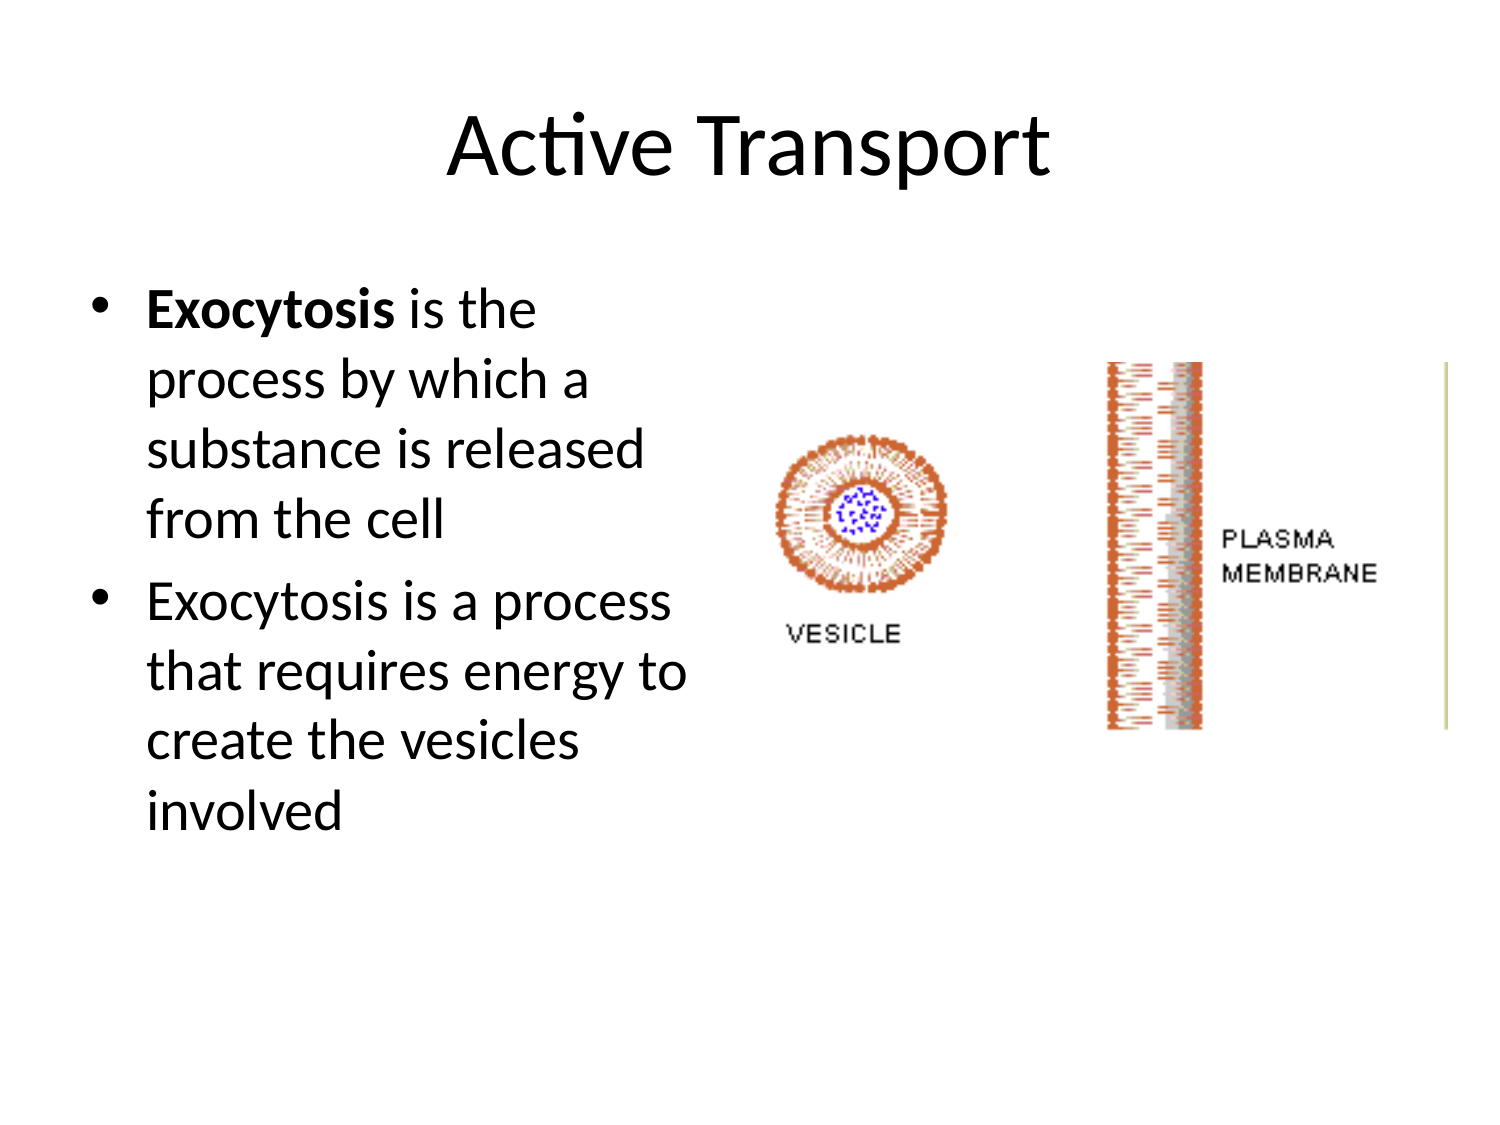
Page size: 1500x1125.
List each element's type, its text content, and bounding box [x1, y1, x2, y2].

picture [774, 362, 1448, 734]
list Exocytosis is the process by which a substance is released from the cell Exocytosis is a process that requires energy to create the vesicles involved [75, 262, 738, 1005]
title Active Transport [75, 45, 1425, 233]
